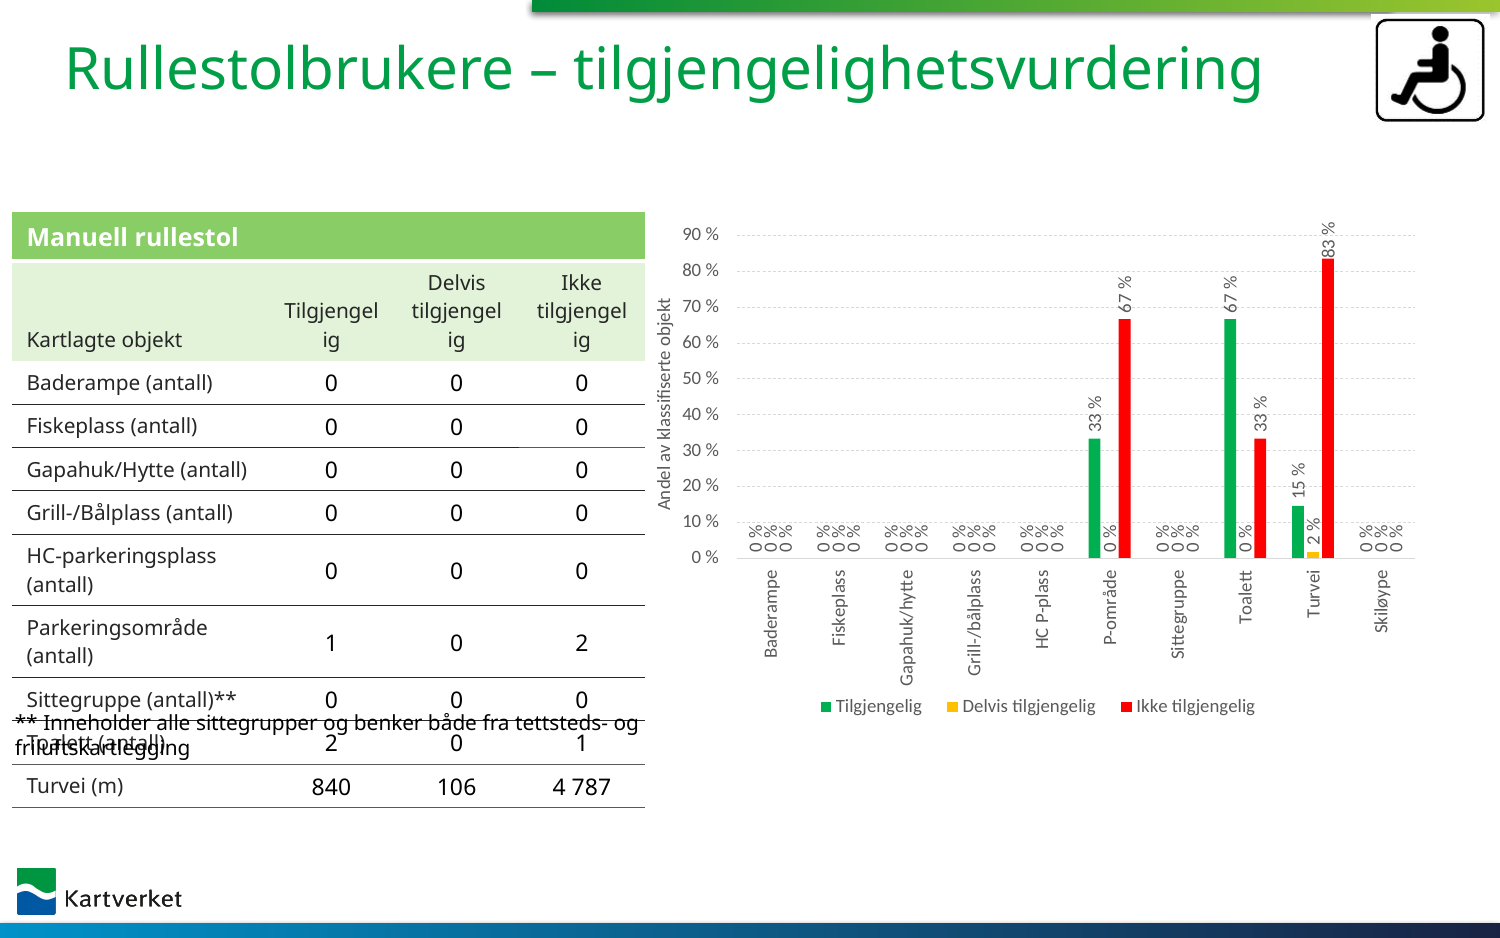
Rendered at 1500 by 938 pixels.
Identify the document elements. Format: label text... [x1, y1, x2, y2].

picture [643, 218, 1426, 728]
table_cell 1 [269, 606, 394, 677]
table_cell Grill-/Bålplass (antall) [12, 491, 269, 534]
table_cell 0 [519, 361, 638, 404]
table_cell 0 [519, 491, 638, 534]
table_cell Tilgjengelig [269, 263, 394, 361]
table_cell 0 [269, 535, 394, 605]
table_cell 0 [394, 535, 519, 605]
table_cell 106 [394, 768, 519, 807]
table_cell 0 [394, 405, 519, 447]
table_cell 0 [519, 678, 638, 702]
table_cell Delvis tilgjengelig [394, 263, 519, 361]
table_cell 0 [269, 678, 394, 702]
table_cell 0 [394, 606, 519, 677]
table_header Manuell rullestol [12, 212, 645, 259]
table_cell 2 [519, 606, 638, 677]
table_cell Baderampe (antall) [12, 361, 269, 404]
table_cell 0 [394, 361, 519, 404]
table_cell Ikke tilgjengelig [519, 263, 638, 361]
table_cell 4 787 [519, 768, 645, 807]
table_cell Kartlagte objekt [12, 263, 269, 361]
table_cell 0 [519, 405, 638, 447]
table_cell Fiskeplass (antall) [12, 405, 269, 447]
table_cell 0 [394, 491, 519, 534]
table_cell 0 [394, 448, 519, 490]
table_cell 0 [269, 361, 394, 404]
table_cell Turvei (m) [12, 768, 269, 807]
table_cell Parkeringsområde (antall) [12, 606, 269, 677]
picture [1371, 13, 1491, 127]
table_cell 0 [394, 678, 519, 702]
table_cell 840 [269, 768, 394, 807]
table_cell 0 [269, 405, 394, 447]
table_cell Gapahuk/Hytte (antall) [12, 448, 269, 490]
table_cell HC-parkeringsplass (antall) [12, 535, 269, 605]
text_box Rullestolbrukere – tilgjengelighetsvurdering [49, 12, 1372, 109]
table_cell 0 [269, 491, 394, 534]
table_cell Sittegruppe (antall)** [12, 678, 269, 702]
table_cell 0 [519, 448, 638, 490]
text_box ** Inneholder alle sittegrupper og benker både fra tettsteds- og friluftskartlegging [0, 702, 745, 768]
table_cell 0 [519, 535, 638, 605]
table_cell 0 [269, 448, 394, 490]
